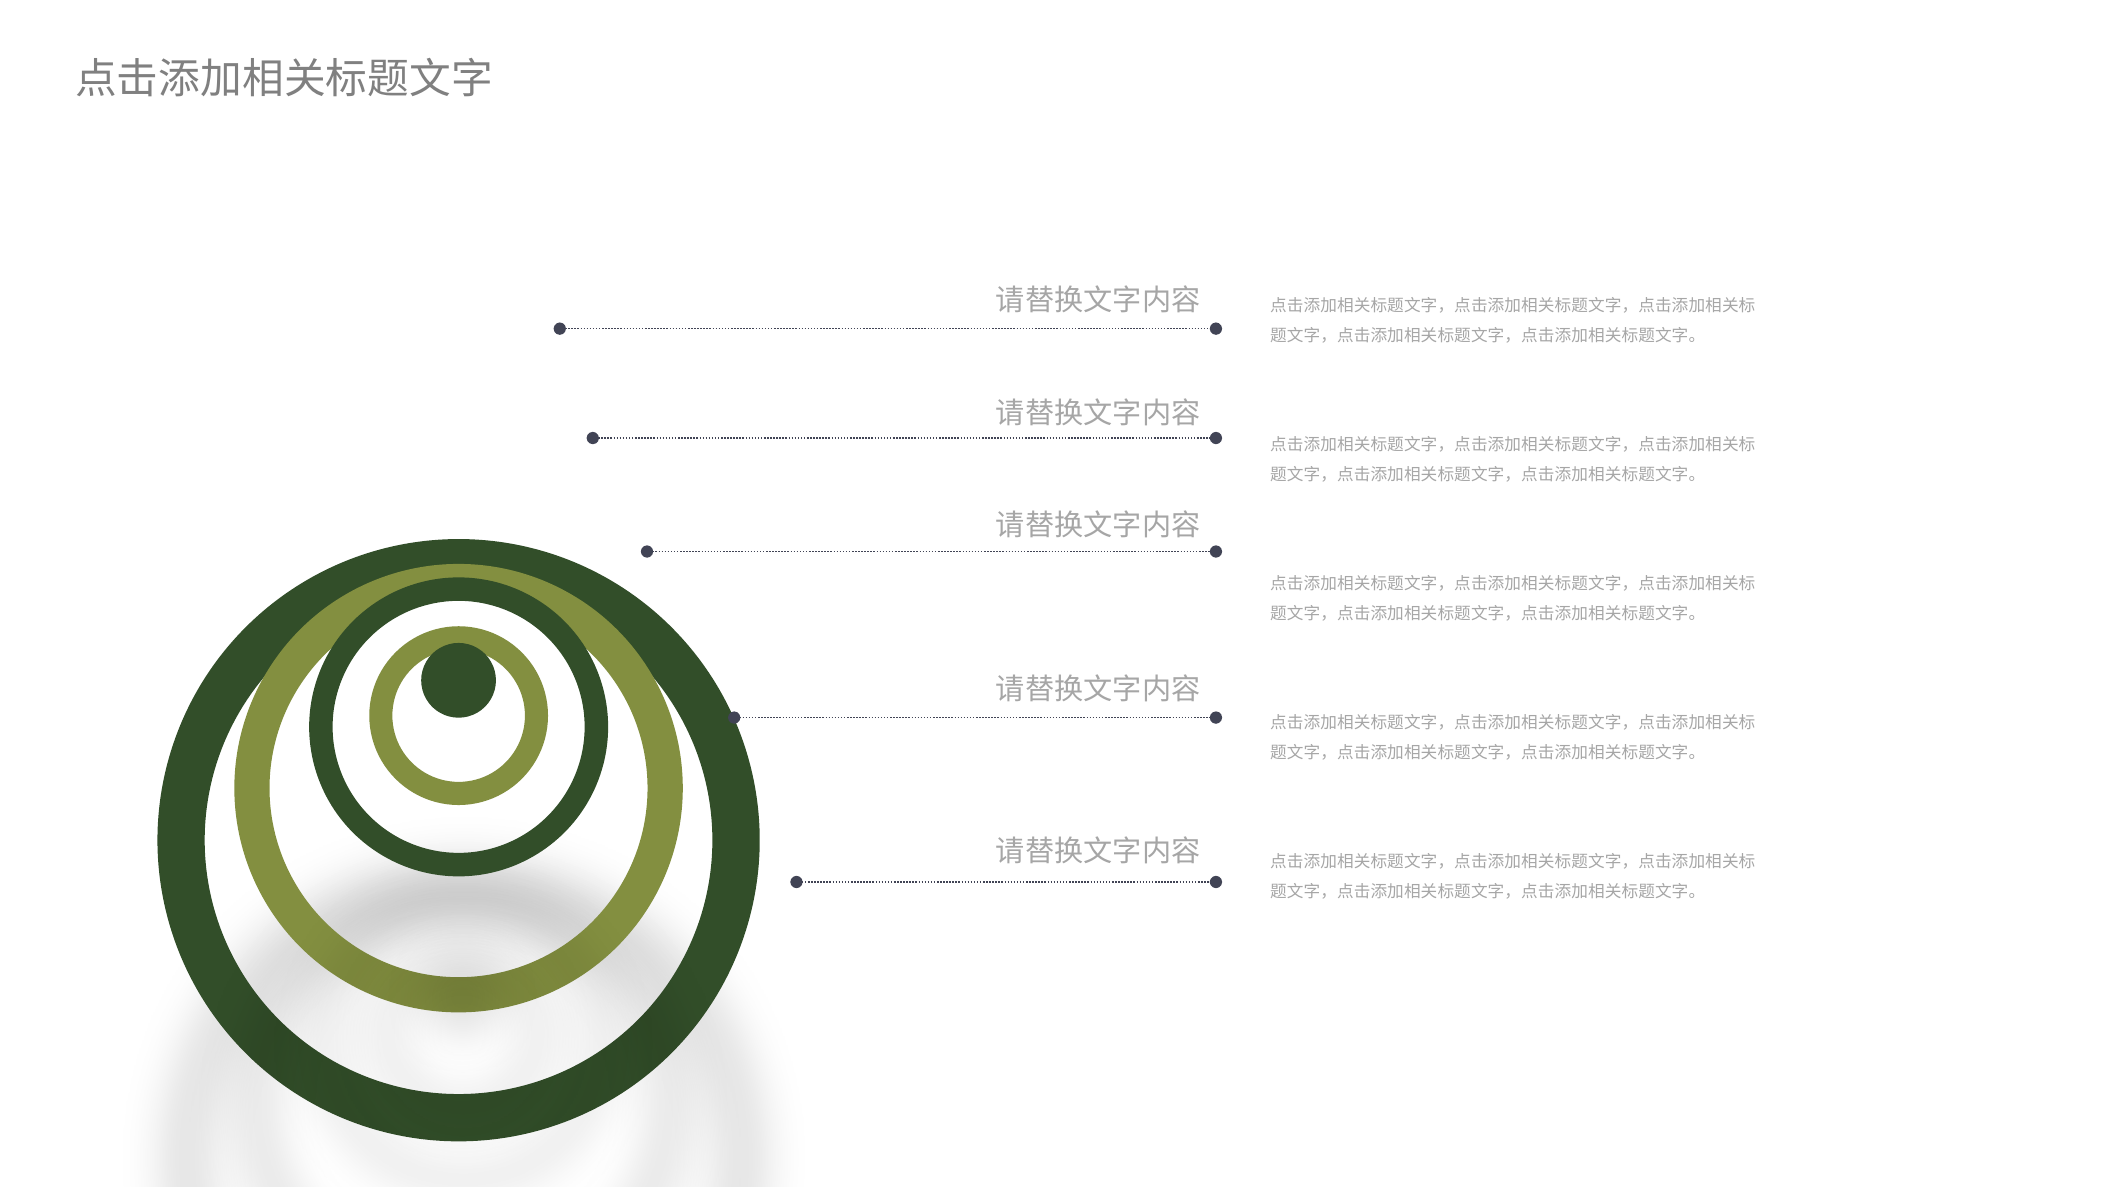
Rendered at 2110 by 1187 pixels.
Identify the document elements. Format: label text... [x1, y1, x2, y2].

text_box [156, 538, 761, 1039]
text_box 点击添加相关标题文字，点击添加相关标题文字，点击添加相关标题文字，点击添加相关标题文字，点击添加相关标题文字。 [1255, 277, 1787, 352]
text_box 点击添加相关标题文字，点击添加相关标题文字，点击添加相关标题文字，点击添加相关标题文字，点击添加相关标题文字。 [1255, 416, 1787, 491]
text_box [233, 562, 684, 965]
text_box [368, 625, 550, 807]
text_box [420, 641, 497, 719]
text_box 点击添加相关标题文字，点击添加相关标题文字，点击添加相关标题文字，点击添加相关标题文字，点击添加相关标题文字。 [1255, 555, 1787, 631]
text_box 点击添加相关标题文字，点击添加相关标题文字，点击添加相关标题文字，点击添加相关标题文字，点击添加相关标题文字。 [1255, 694, 1787, 770]
text_box 请替换文字内容 [980, 267, 1216, 325]
text_box 请替换文字内容 [980, 380, 1216, 437]
text_box 请替换文字内容 [980, 818, 1216, 876]
text_box 请替换文字内容 [980, 491, 1216, 549]
text_box [308, 576, 610, 878]
text_box 点击添加相关标题文字，点击添加相关标题文字，点击添加相关标题文字，点击添加相关标题文字，点击添加相关标题文字。 [1255, 833, 1787, 909]
text_box 请替换文字内容 [980, 656, 1216, 714]
text_box 点击添加相关标题文字 [59, 44, 563, 107]
